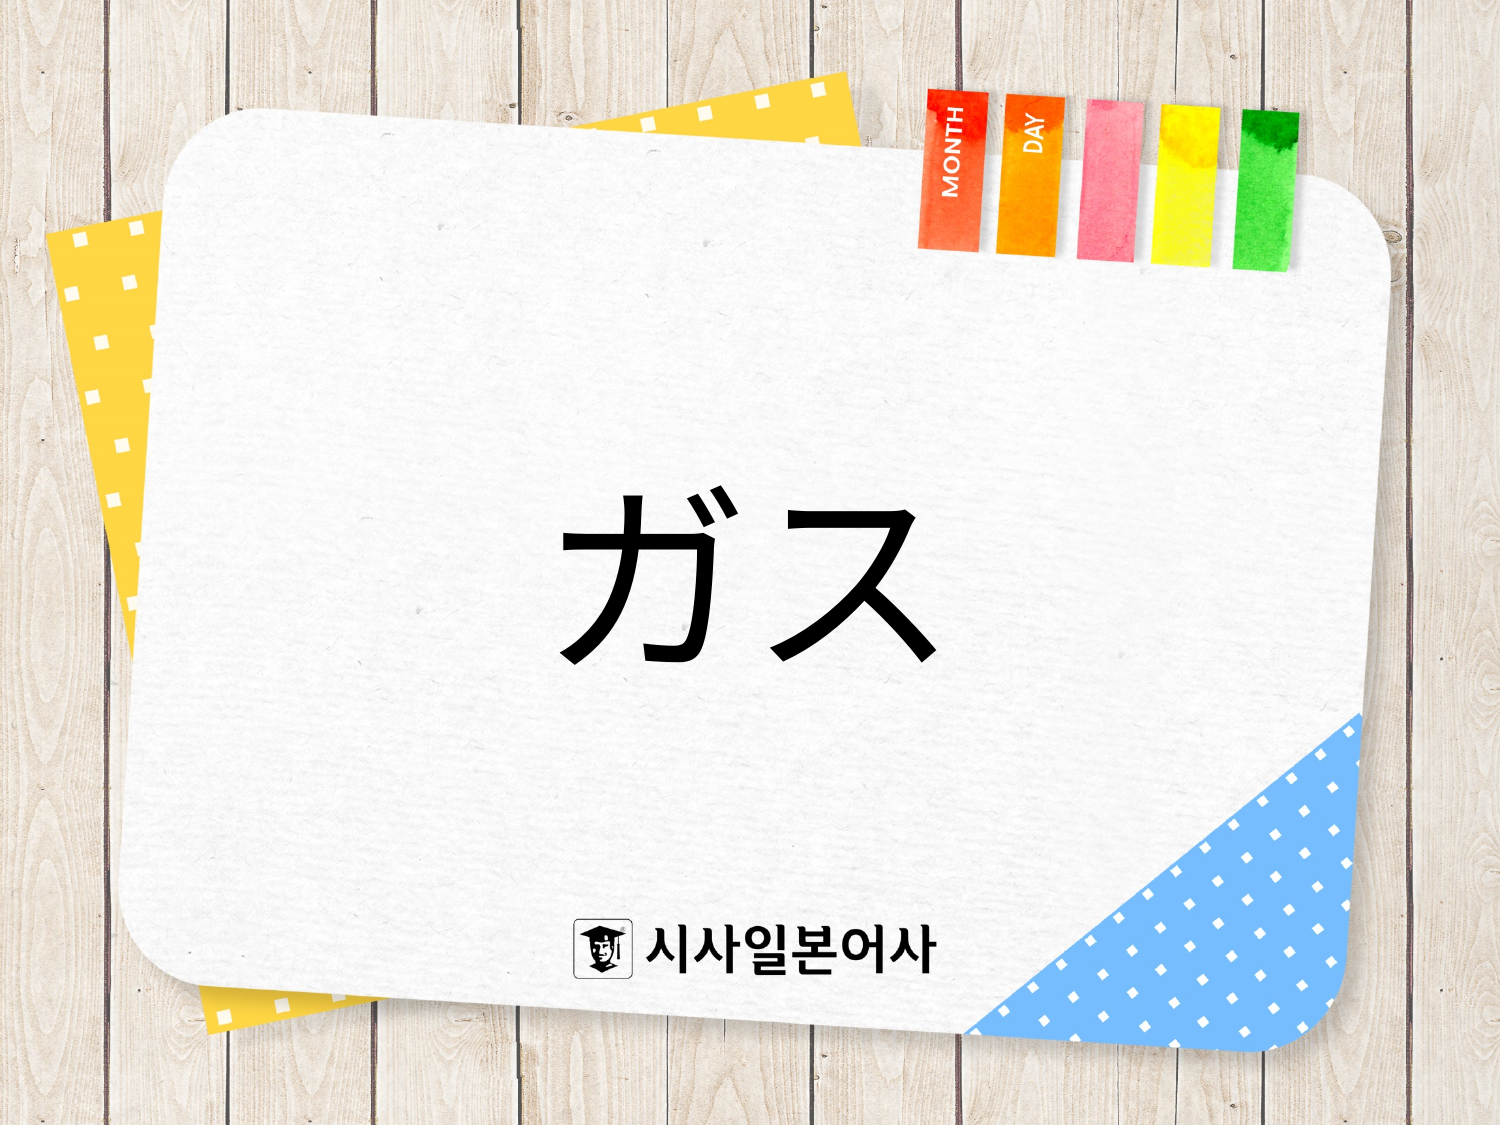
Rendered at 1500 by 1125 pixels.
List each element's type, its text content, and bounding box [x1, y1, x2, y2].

picture [0, 0, 1500, 1125]
title ガス [75, 338, 1425, 811]
